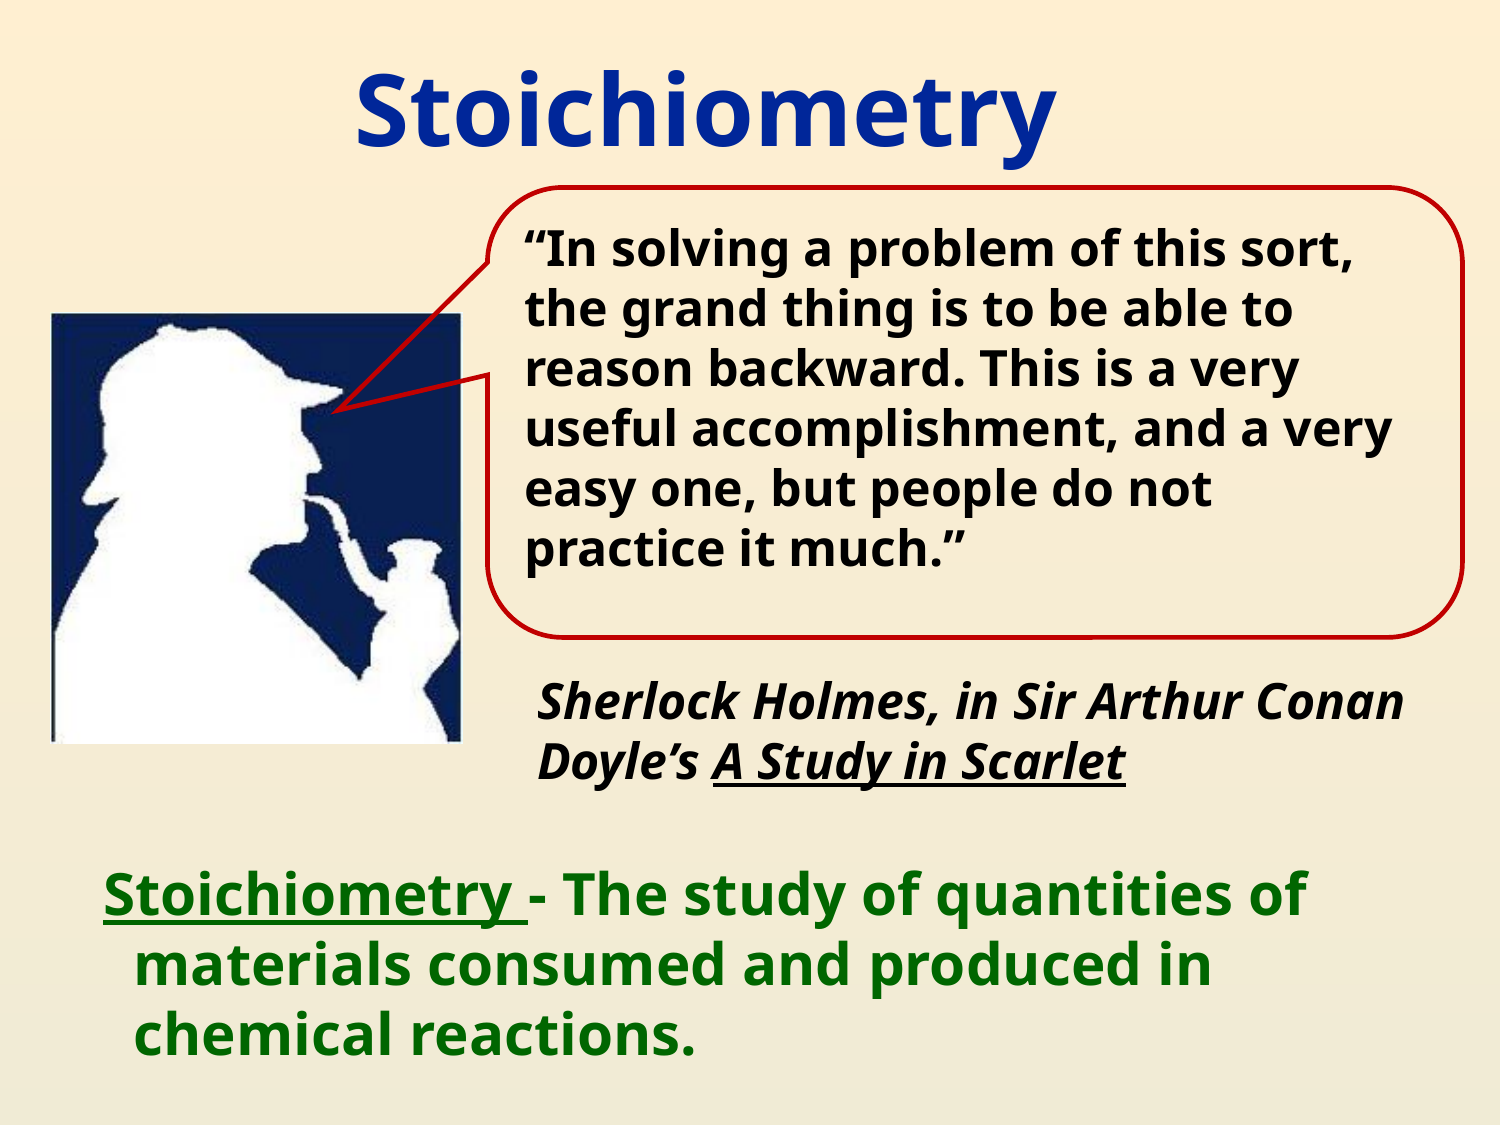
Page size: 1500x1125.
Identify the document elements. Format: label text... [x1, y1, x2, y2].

title Stoichiometry [137, 49, 1276, 163]
list Stoichiometry - The study of quantities of materials consumed and produced in chemical reactions. [62, 849, 1451, 1076]
text_box “In solving a problem of this sort, the grand thing is to be able to reason backward. This is a very useful accomplishment, and a very easy one, but people do not practice it much.” [439, 187, 1463, 638]
picture [49, 312, 463, 745]
text_box Sherlock Holmes, in Sir Arthur Conan Doyle’s A Study in Scarlet [522, 662, 1500, 798]
